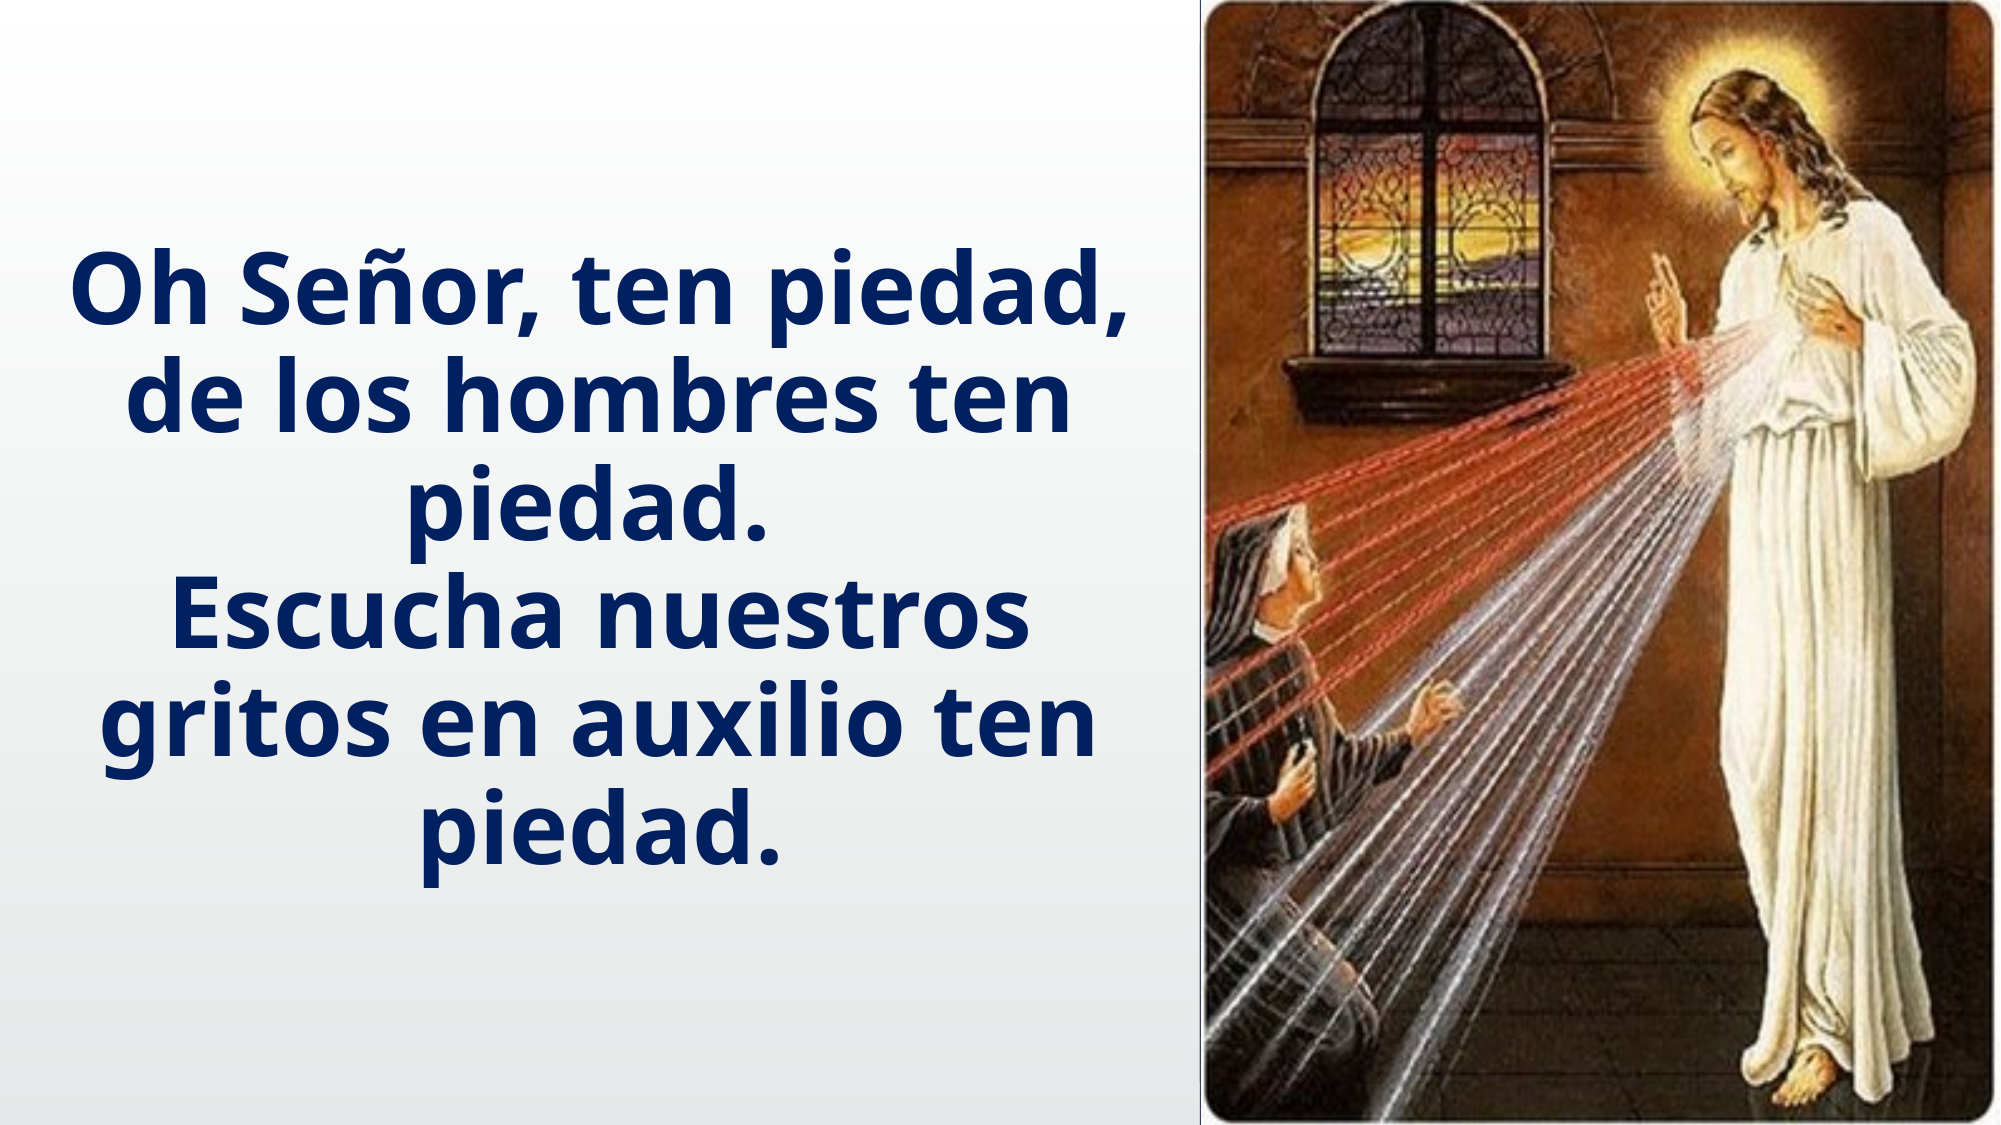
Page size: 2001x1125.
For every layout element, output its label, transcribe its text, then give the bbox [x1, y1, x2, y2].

title Oh Señor, ten piedad, de los hombres ten piedad. Escucha nuestros gritos en auxilio ten piedad. [0, 0, 1200, 1125]
picture [1200, 0, 2000, 1125]
